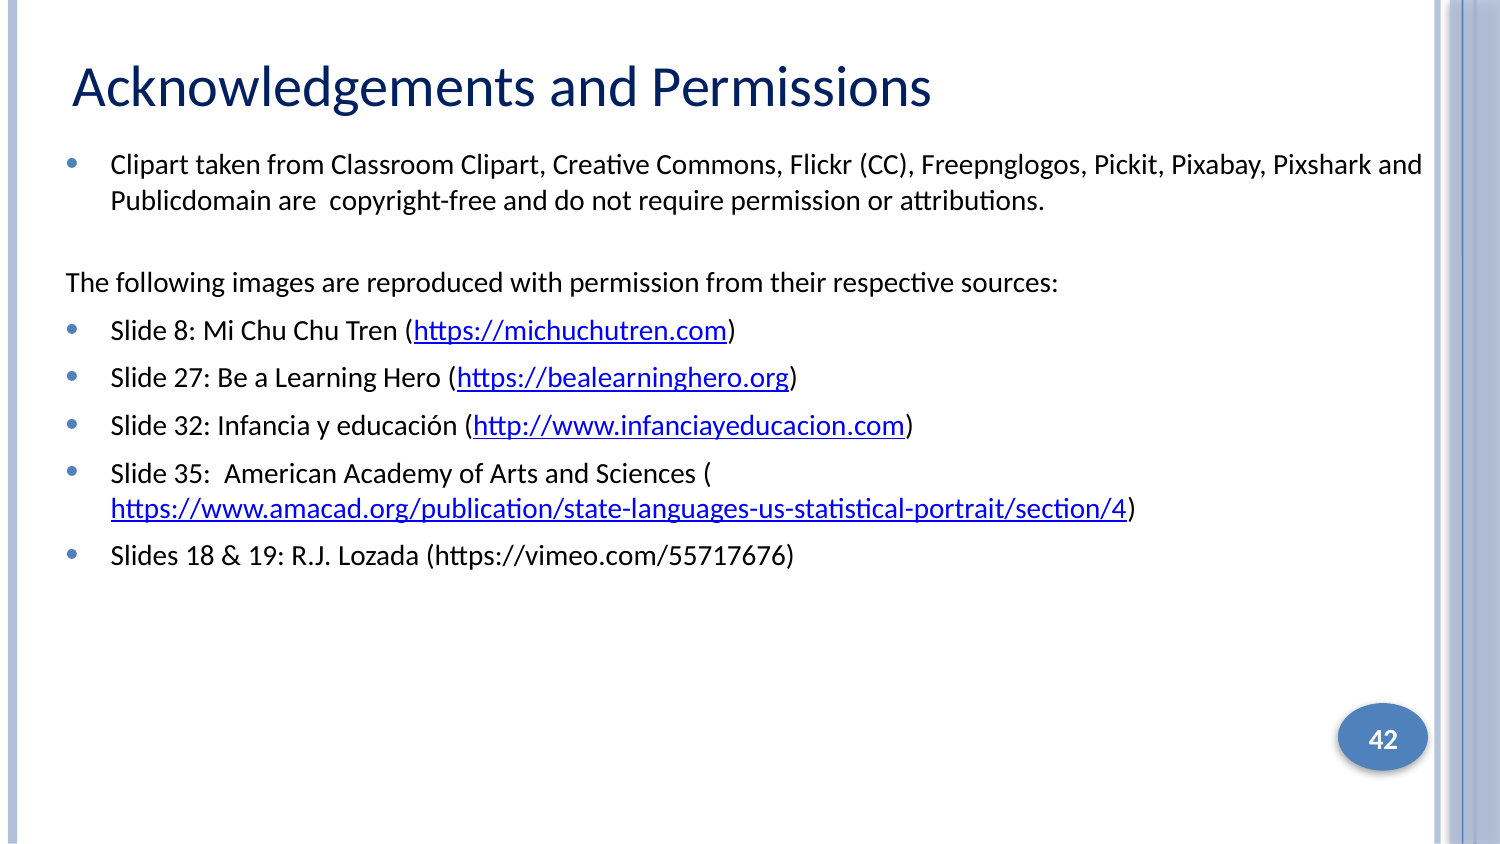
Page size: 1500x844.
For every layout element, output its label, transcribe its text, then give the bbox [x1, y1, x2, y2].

list Clipart taken from Classroom Clipart, Creative Commons, Flickr (CC), Freepnglogos, Pickit, Pixabay, Pixshark and Publicdomain are copyright-free and do not require permission or attributions. The following images are reproduced with permission from their respective sources: Slide 8: Mi Chu Chu Tren (https://michuchutren.com) Slide 27: Be a Learning Hero (https://bealearninghero.org) Slide 32: Infancia y educación (http://www.infanciayeducacion.com) Slide 35: American Academy of Arts and Sciences (https://www.amacad.org/publication/state-languages-us-statistical-portrait/section/4) Slides 18 & 19: R.J. Lozada (https://vimeo.com/55717676) [50, 138, 1449, 699]
text_box Acknowledgements and Permissions [57, 41, 949, 126]
slide_number 42 [1333, 705, 1434, 770]
